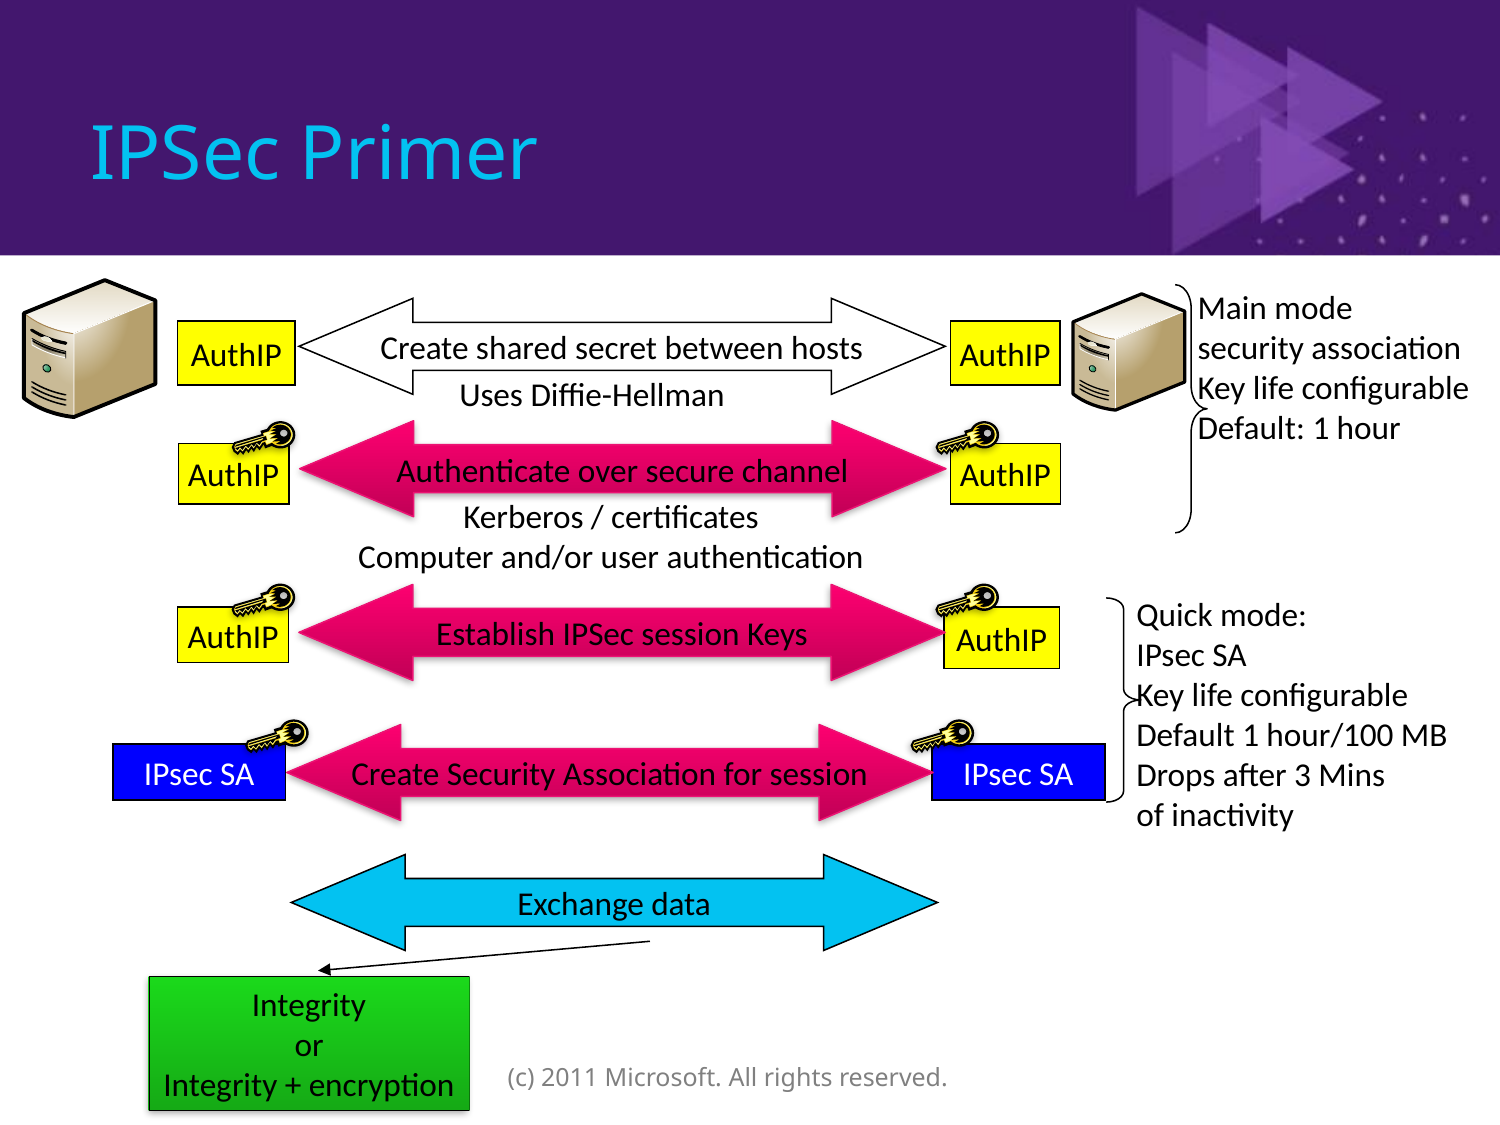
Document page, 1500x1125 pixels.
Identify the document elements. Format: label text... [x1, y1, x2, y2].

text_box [178, 420, 1061, 580]
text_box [18, 276, 161, 421]
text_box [112, 718, 1106, 821]
picture [0, 0, 1500, 255]
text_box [1106, 585, 1443, 871]
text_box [164, 941, 651, 1107]
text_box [1068, 290, 1189, 414]
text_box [177, 587, 1060, 681]
text_box Exchange data [291, 854, 938, 951]
footer (c) 2011 Microsoft. All rights reserved. [655, 1046, 966, 1107]
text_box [1174, 278, 1469, 534]
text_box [177, 298, 1060, 420]
title IPSec Primer [75, 56, 1425, 244]
